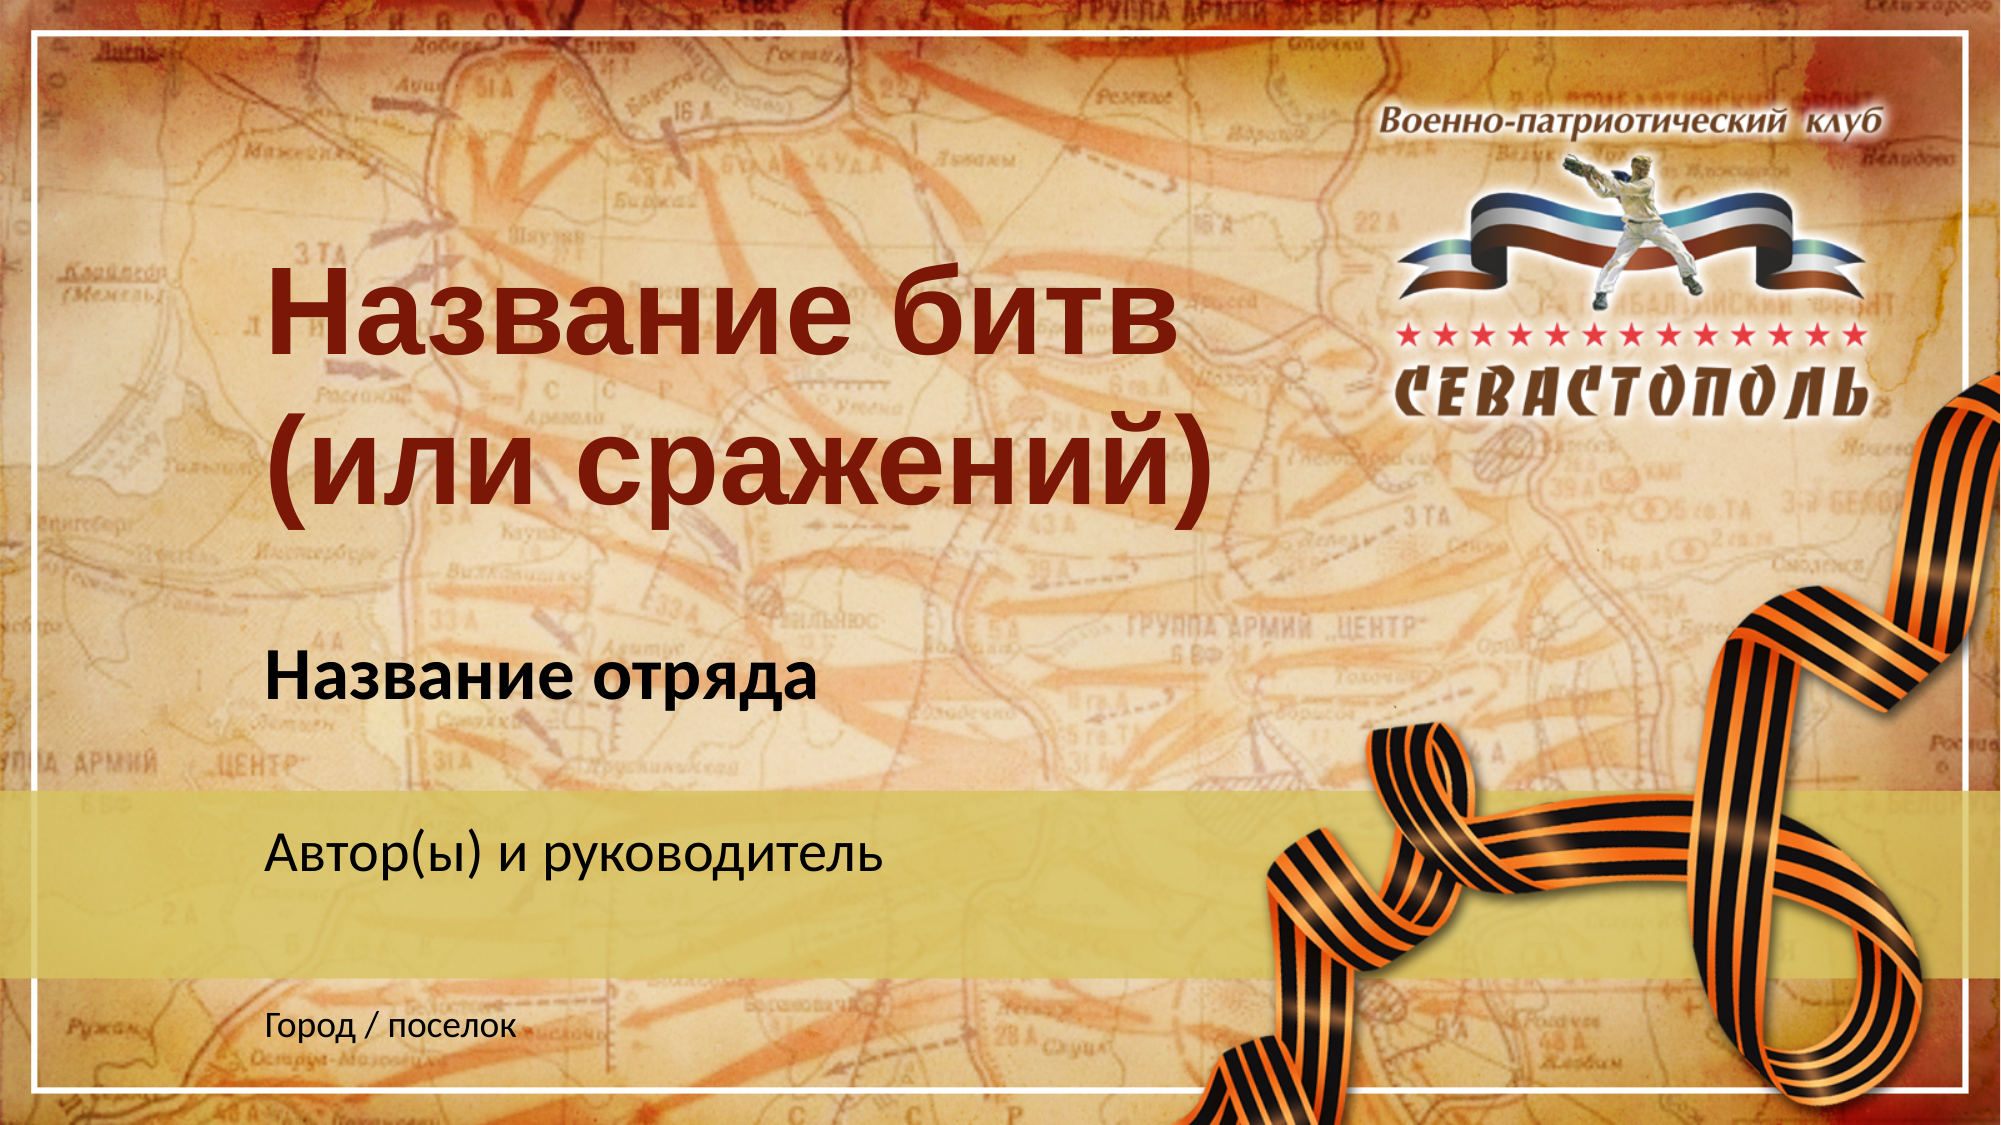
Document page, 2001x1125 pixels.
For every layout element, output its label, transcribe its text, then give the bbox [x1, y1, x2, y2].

picture [0, 0, 2001, 1125]
text_box Автор(ы) и руководитель [249, 813, 1271, 963]
title Название битв (или сражений) [249, 184, 1382, 576]
subtitle Название отряда [249, 590, 1382, 760]
text_box Город / поселок [249, 997, 1271, 1075]
